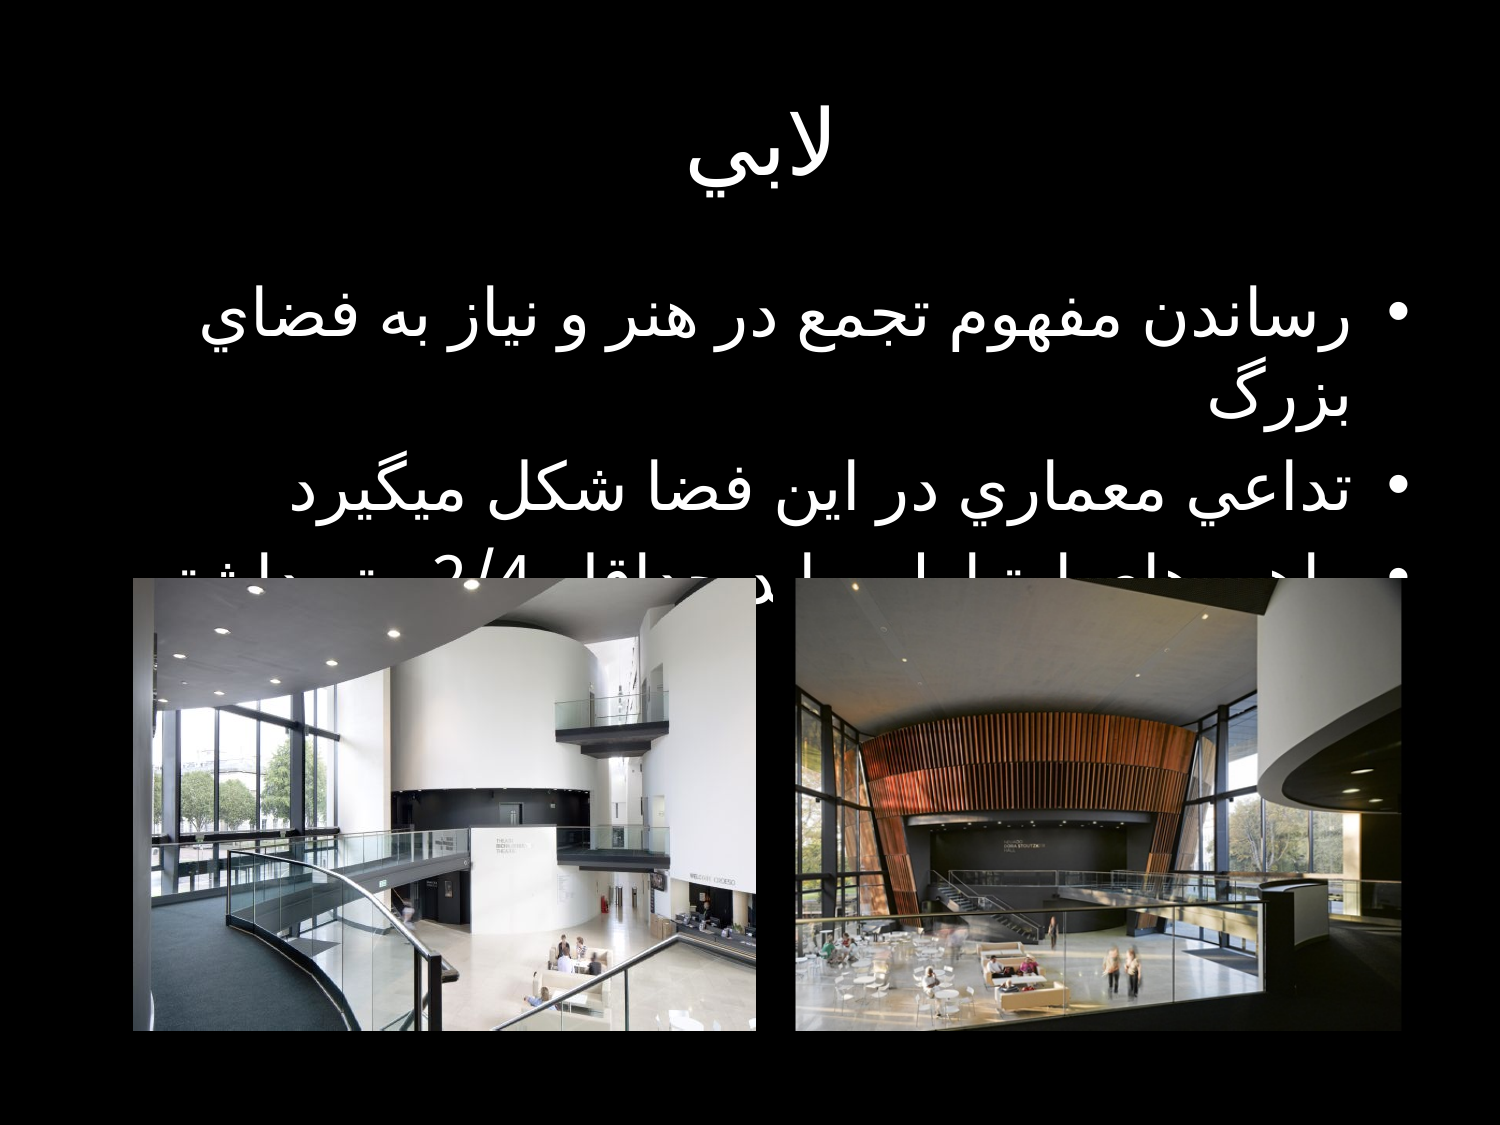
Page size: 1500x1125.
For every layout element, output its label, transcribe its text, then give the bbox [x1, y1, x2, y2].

picture [132, 578, 757, 1032]
picture [773, 578, 1424, 1032]
list رساندن مفهوم تجمع در هنر و نياز به فضاي بزرگ تداعي معماري در اين فضا شكل ميگيرد راهروهاي ارتباطي بايد حداقل 2/4 متر داشته باشد [75, 262, 1425, 1005]
title لابي [75, 45, 1425, 233]
